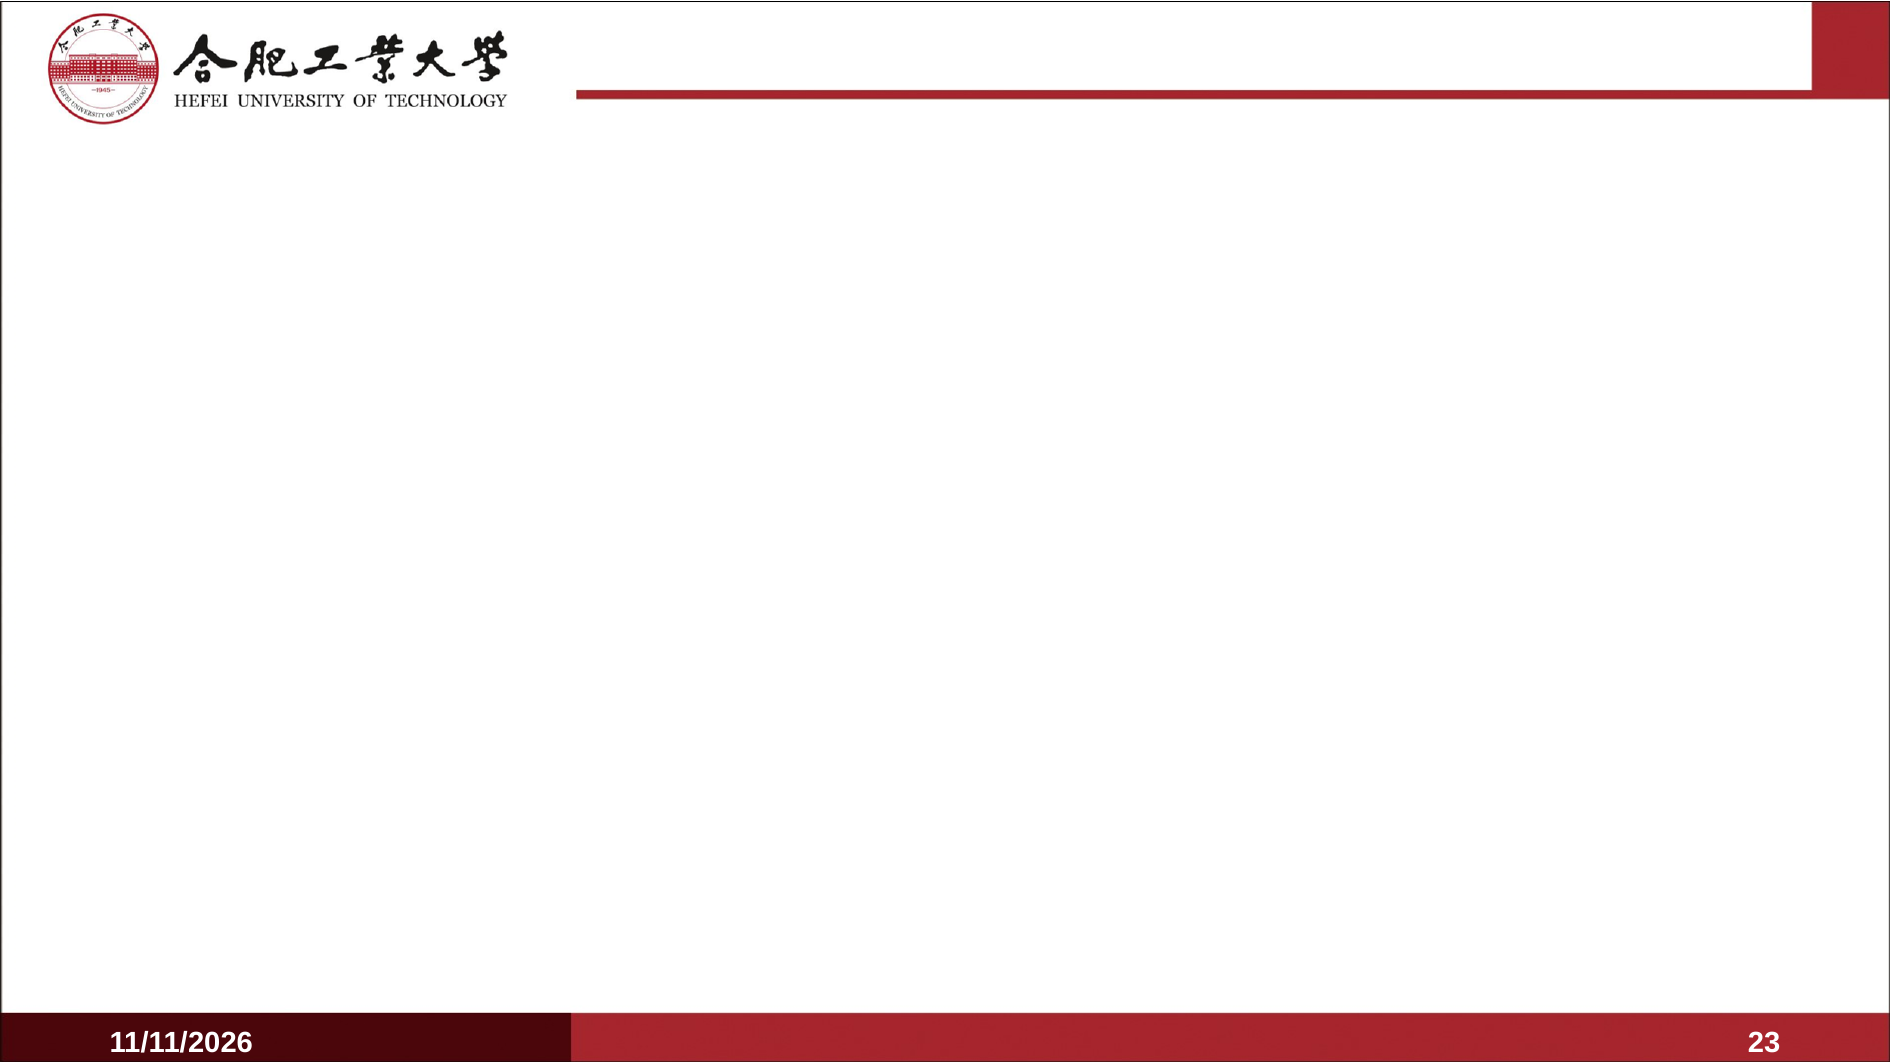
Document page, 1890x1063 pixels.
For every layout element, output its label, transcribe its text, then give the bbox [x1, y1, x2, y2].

picture [0, 1, 1890, 1062]
slide_number 22 [1354, 1015, 1796, 1063]
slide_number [94, 1015, 536, 1063]
